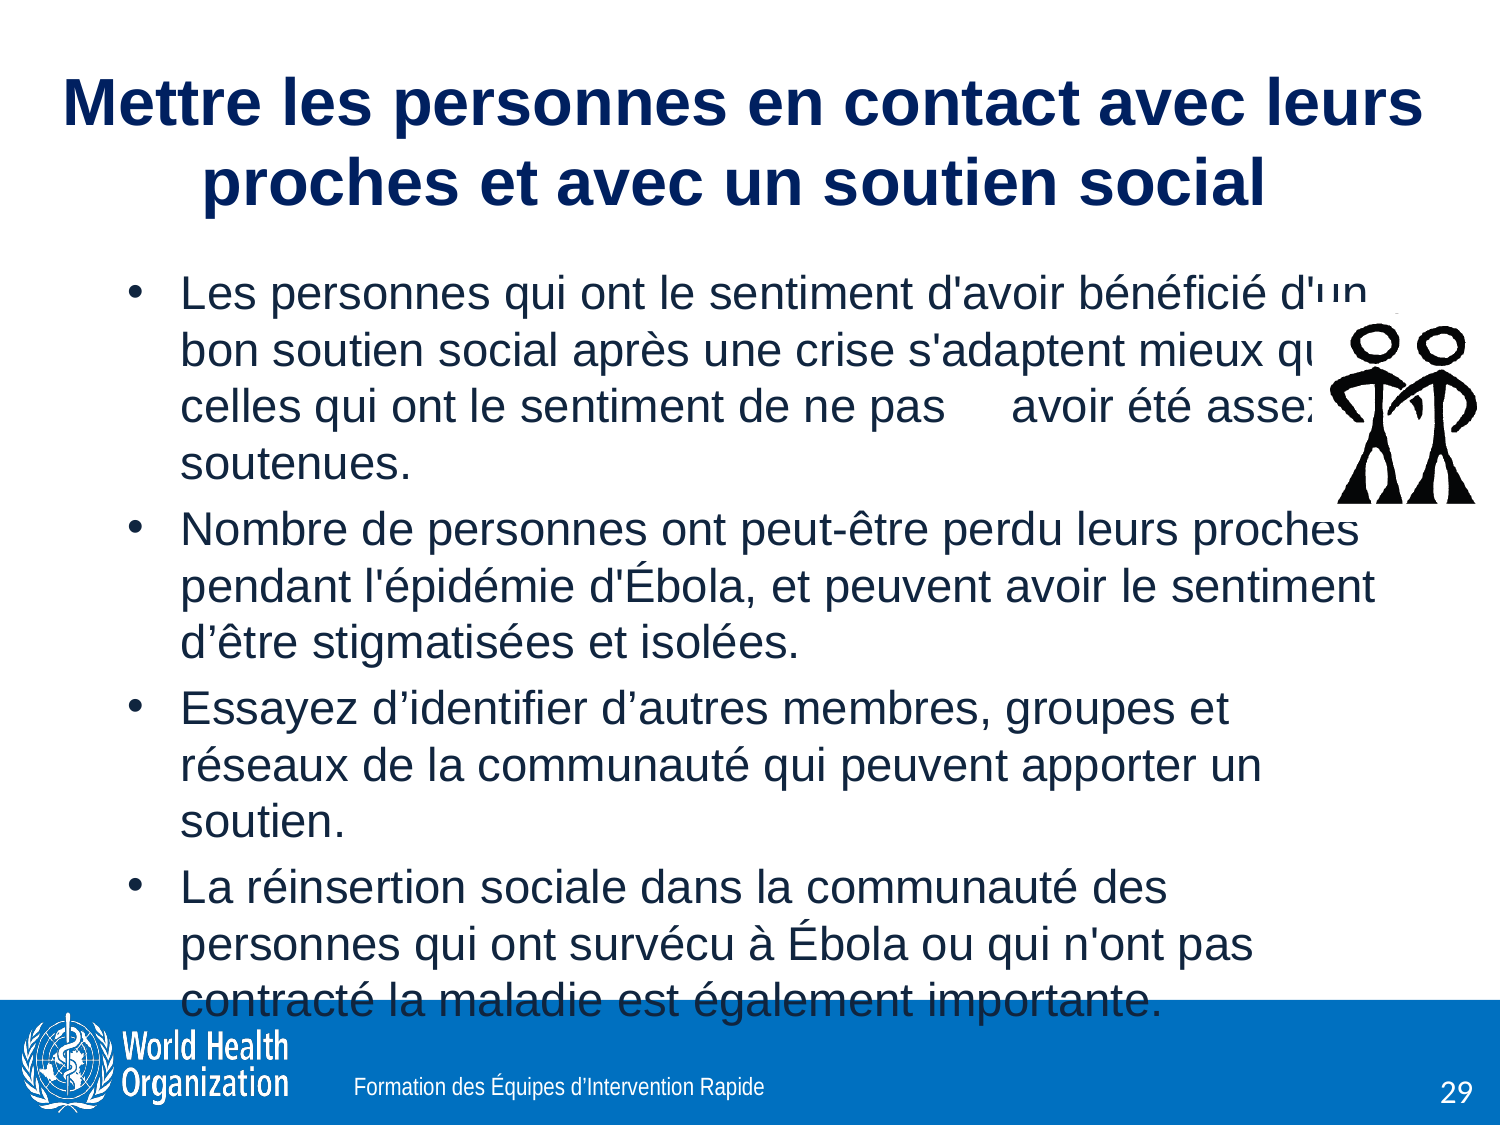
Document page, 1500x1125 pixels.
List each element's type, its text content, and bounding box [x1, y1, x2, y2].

picture [1311, 302, 1495, 523]
list Les personnes qui ont le sentiment d'avoir bénéficié d'un bon soutien social après une crise s'adaptent mieux que celles qui ont le sentiment de ne pas avoir été assez soutenues. Nombre de personnes ont peut-être perdu leurs proches pendant l'épidémie d'Ébola, et peuvent avoir le sentiment d’être stigmatisées et isolées. Essayez d’identifier d’autres membres, groupes et réseaux de la communauté qui peuvent apporter un soutien. La réinsertion sociale dans la communauté des personnes qui ont survécu à Ébola ou qui n'ont pas contracté la maladie est également importante. [112, 255, 1412, 1035]
picture [21, 1012, 288, 1113]
title Mettre les personnes en contact avec leurs proches et avec un soutien social [41, 45, 1447, 233]
